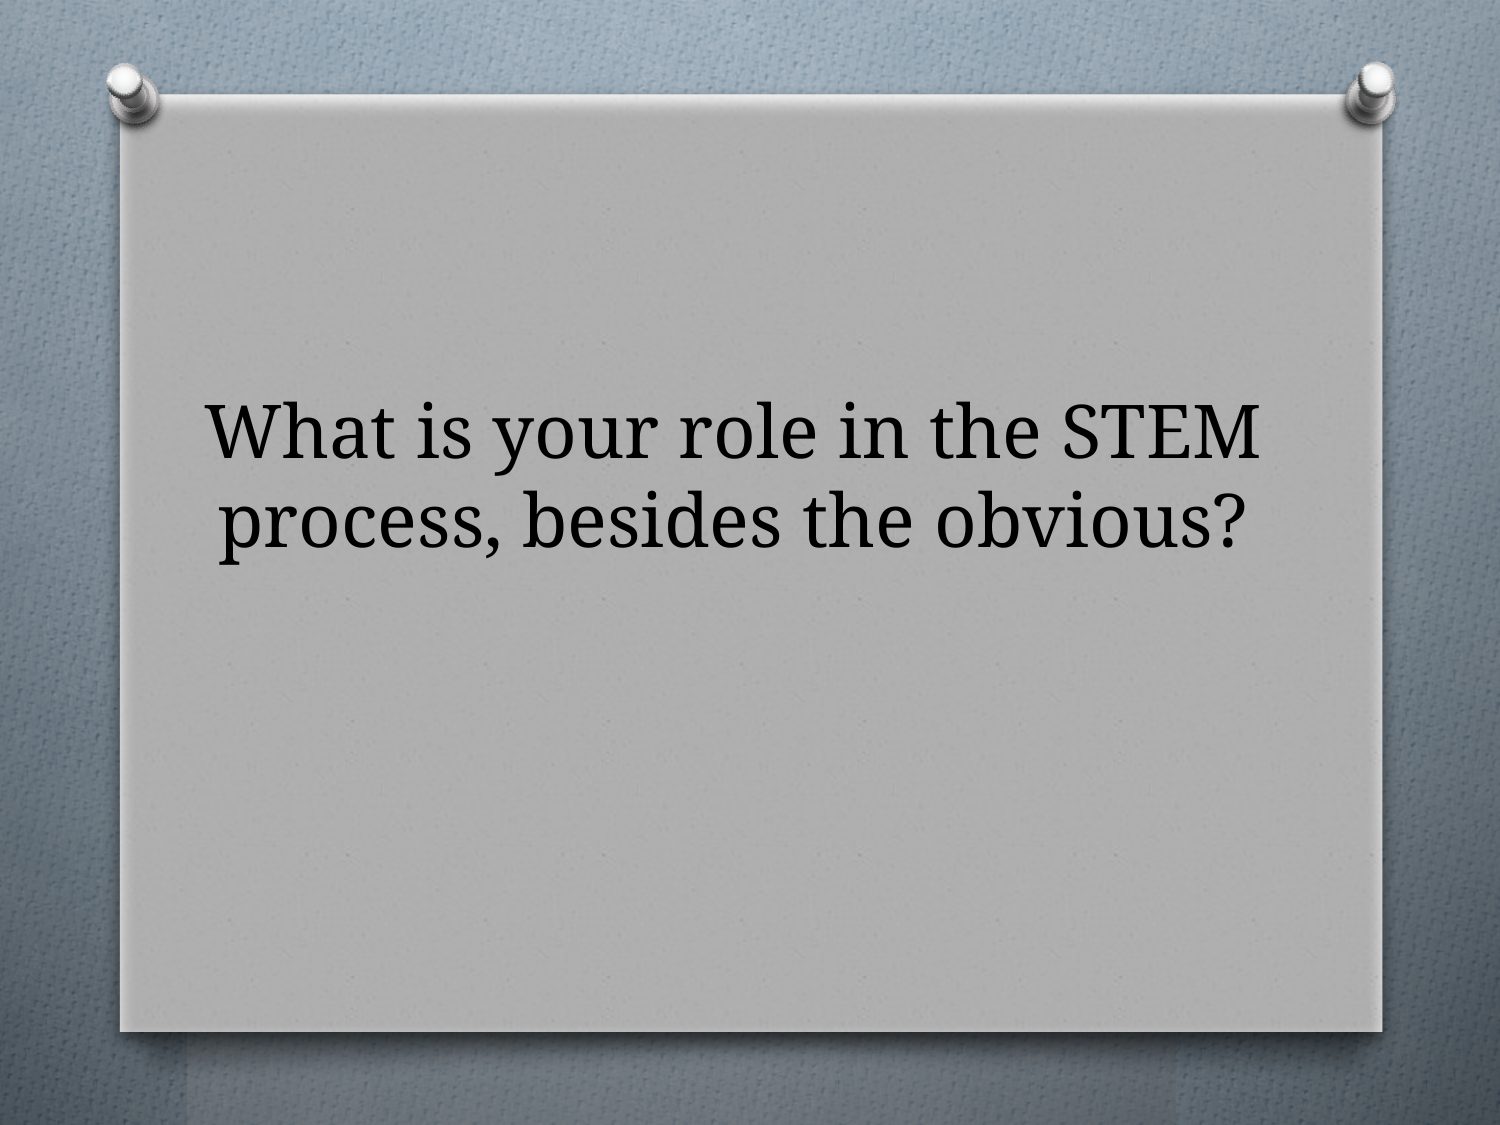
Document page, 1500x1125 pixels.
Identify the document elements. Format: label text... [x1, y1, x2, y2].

picture [1317, 35, 1439, 156]
picture [75, 29, 198, 153]
title What is your role in the STEM process, besides the obvious? [162, 375, 1306, 573]
